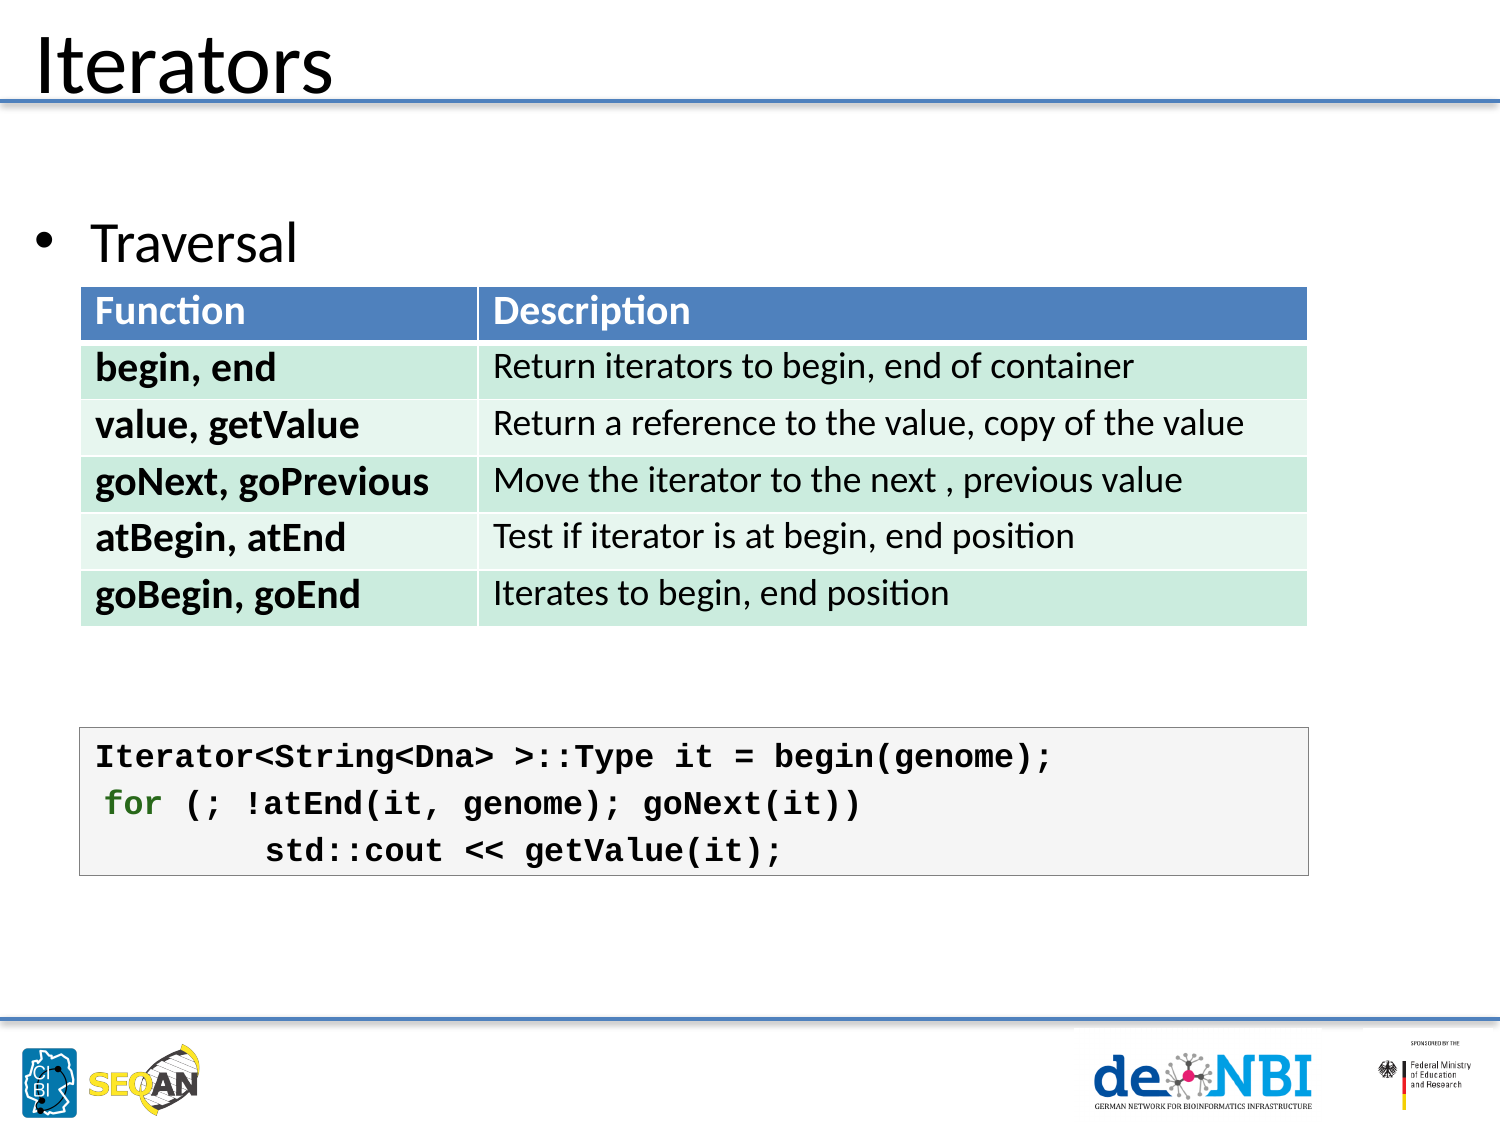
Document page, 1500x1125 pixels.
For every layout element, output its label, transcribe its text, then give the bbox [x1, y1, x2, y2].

picture [75, 1042, 202, 1121]
table_cell Iterates to begin, end position [479, 571, 1307, 626]
text_box Iterator<String<Dna> >::Type it = begin(genome); for (; !atEnd(it, genome); goNext(it)) std::cout << getValue(it); [79, 727, 1309, 876]
table_cell goBegin, goEnd [81, 571, 477, 626]
table_cell value, getValue [81, 400, 477, 455]
table_cell Return a reference to the value, copy of the value [479, 400, 1307, 455]
picture [1074, 1028, 1322, 1122]
table_header Function [81, 287, 477, 340]
picture [31, 1060, 40, 1071]
table_cell begin, end [81, 346, 477, 399]
table_cell Move the iterator to the next , previous value [479, 457, 1307, 512]
text_box Iterators [19, 0, 1370, 119]
text_box Traversal [19, 196, 1370, 862]
table_cell atBegin, atEnd [81, 514, 477, 569]
picture [33, 1108, 44, 1113]
table_cell goNext, goPrevious [81, 457, 477, 512]
table_cell Test if iterator is at begin, end position [479, 514, 1307, 569]
picture [40, 1051, 48, 1059]
table_header Description [479, 287, 1307, 340]
table_cell Return iterators to begin, end of container [479, 346, 1307, 399]
